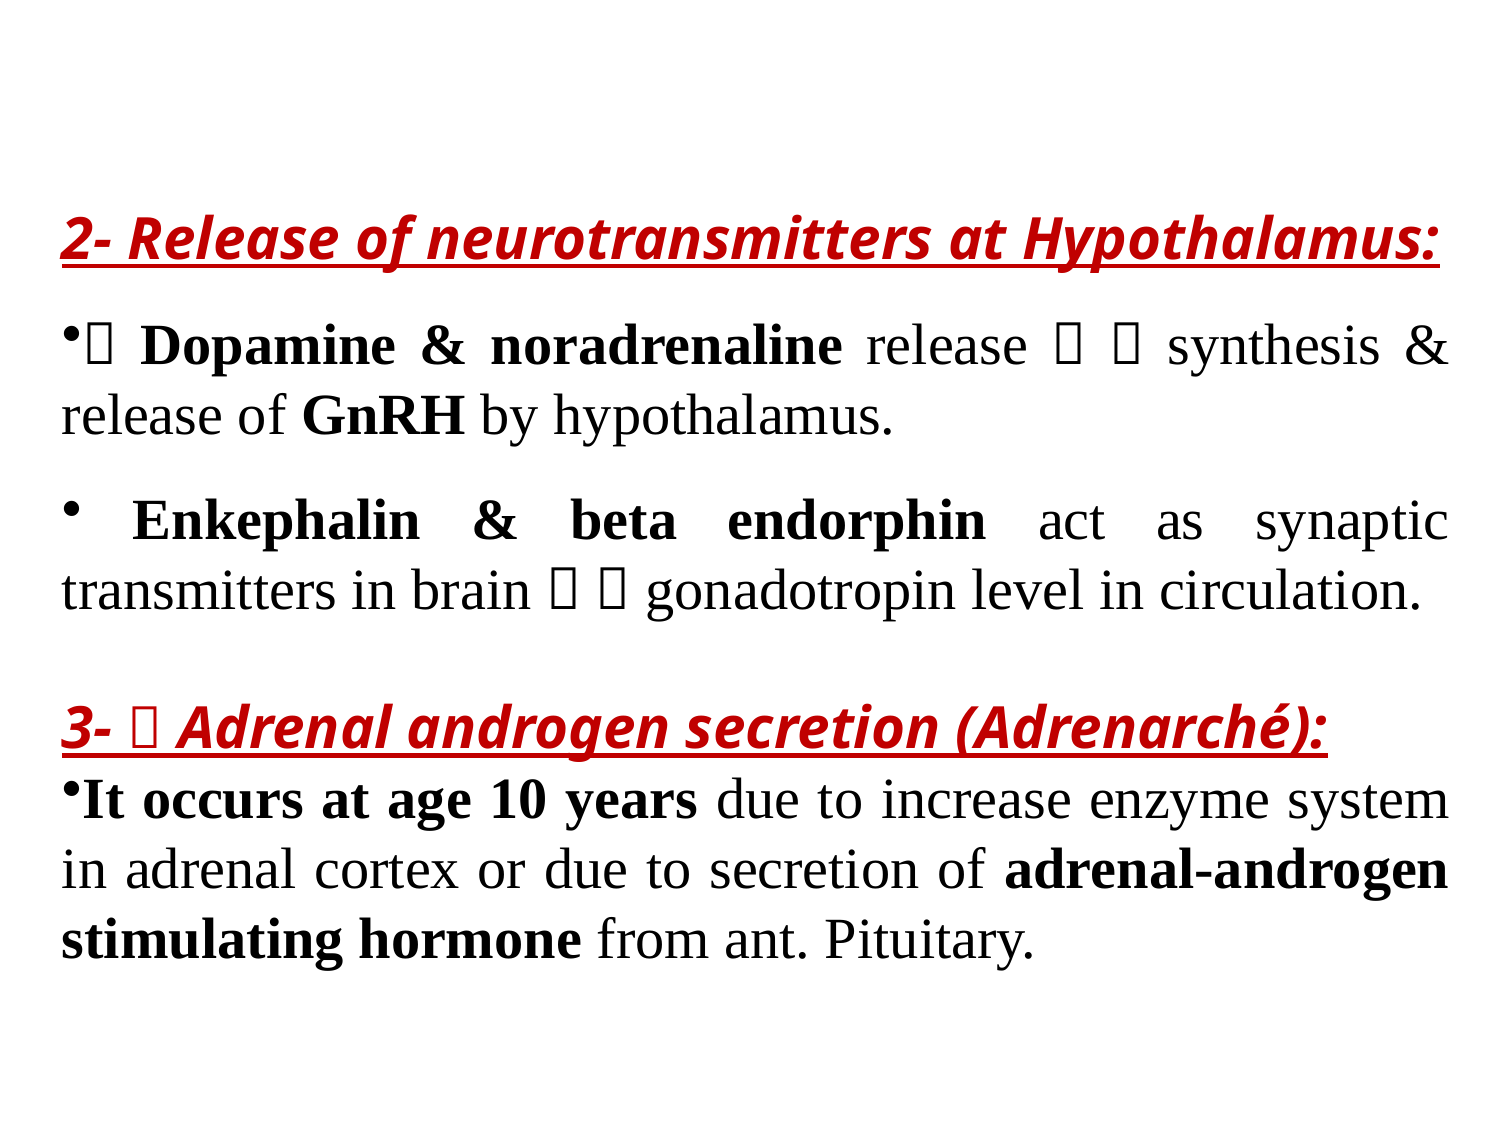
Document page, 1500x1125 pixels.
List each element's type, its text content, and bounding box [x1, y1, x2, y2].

text_box 2- Release of neurotransmitters at Hypothalamus:  Dopamine & noradrenaline release   synthesis & release of GnRH by hypothalamus. Enkephalin & beta endorphin act as synaptic transmitters in brain   gonadotropin level in circulation. 3-  Adrenal androgen secretion (Adrenarché): It occurs at age 10 years due to increase enzyme system in adrenal cortex or due to secretion of adrenal-androgen stimulating hormone from ant. Pituitary. [46, 193, 1465, 979]
